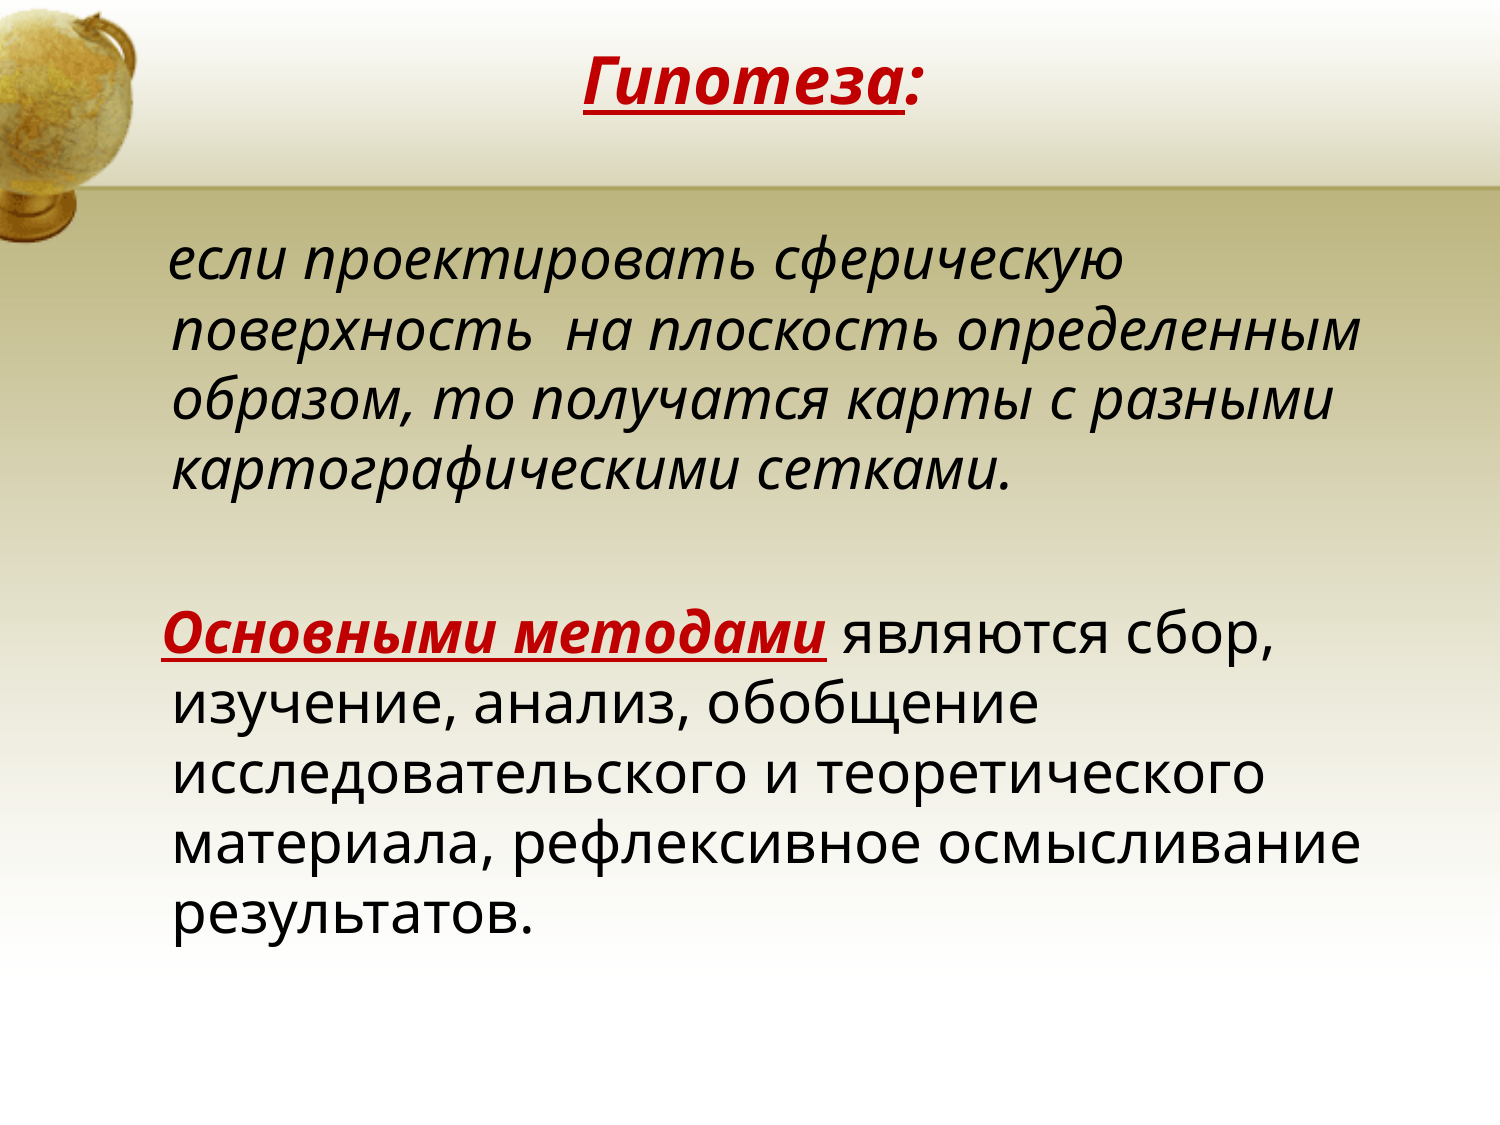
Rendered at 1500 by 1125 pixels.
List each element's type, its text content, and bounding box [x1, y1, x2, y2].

text_box Гипотеза: [426, 30, 1081, 126]
picture [0, 0, 1500, 1125]
list если проектировать сферическую поверхность на плоскость определенным образом, то получатся карты с разными картографическими сетками. Основными методами являются сбор, изучение, анализ, обобщение исследовательского и теоретического материала, рефлексивное осмысливание результатов. [100, 213, 1471, 1083]
